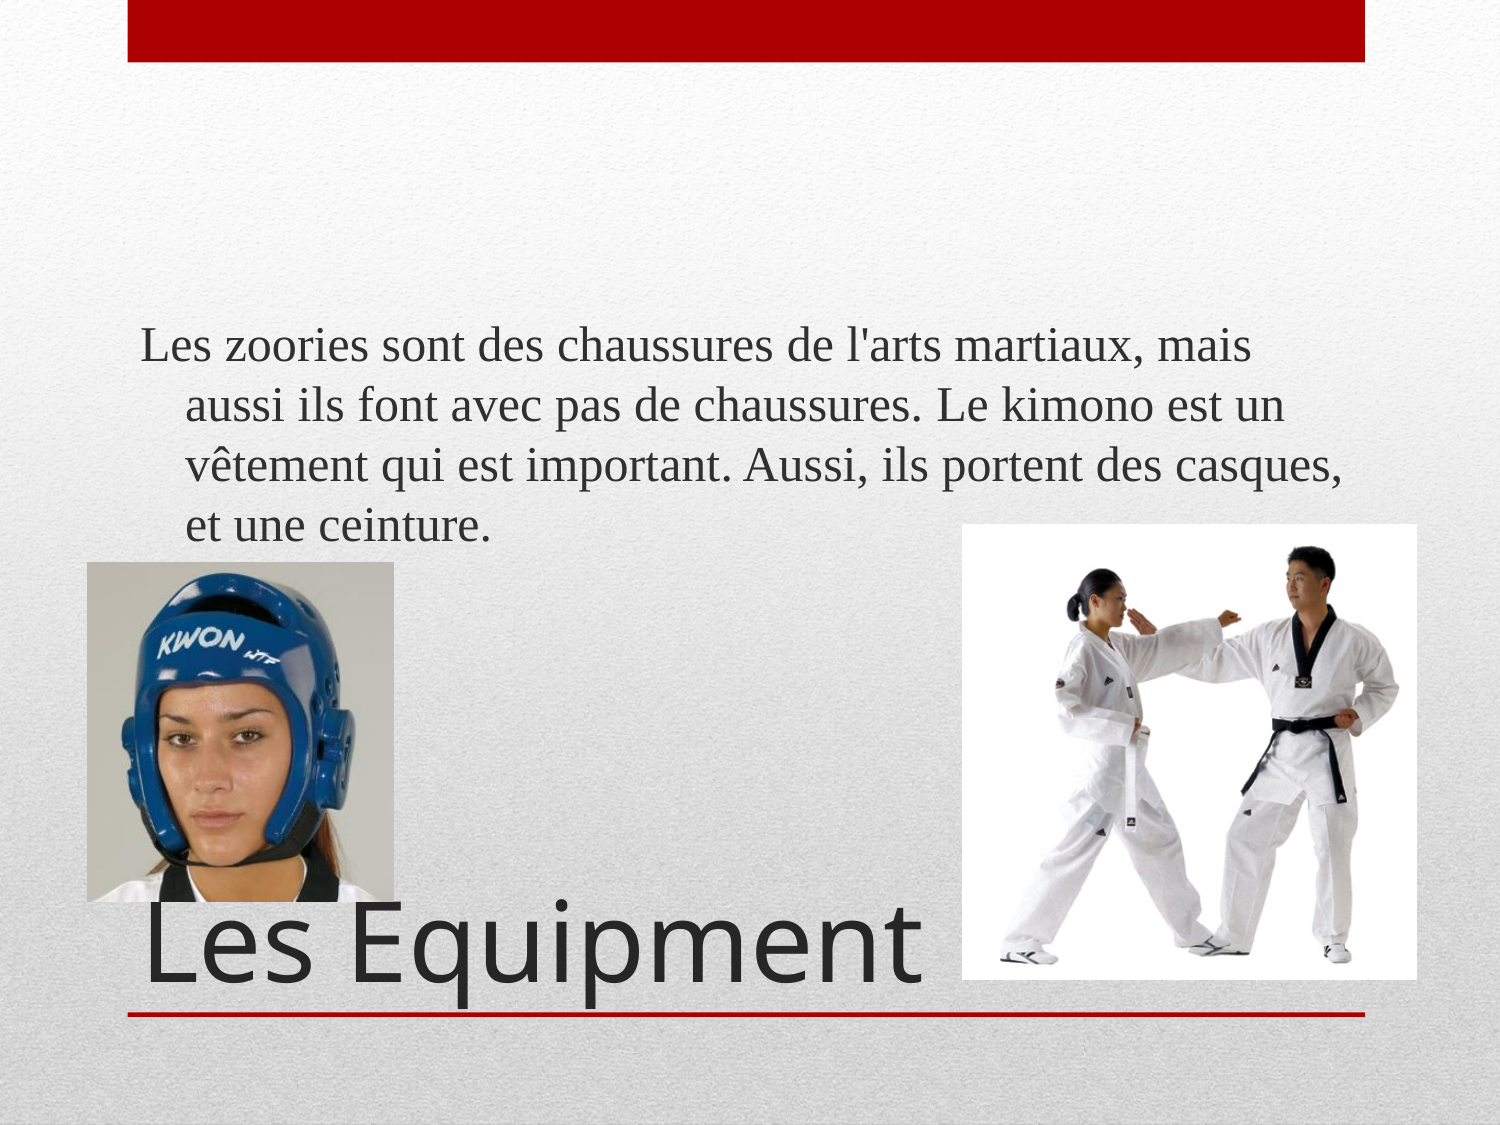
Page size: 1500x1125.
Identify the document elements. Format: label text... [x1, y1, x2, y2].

picture [86, 561, 395, 903]
list Les zoories sont des chaussures de l'arts martiaux, mais aussi ils font avec pas de chaussures. Le kimono est un vêtement qui est important. Aussi, ils portent des casques, et une ceinture. [125, 112, 1363, 750]
picture [961, 524, 1418, 981]
title Les Equipment [125, 750, 1238, 1013]
